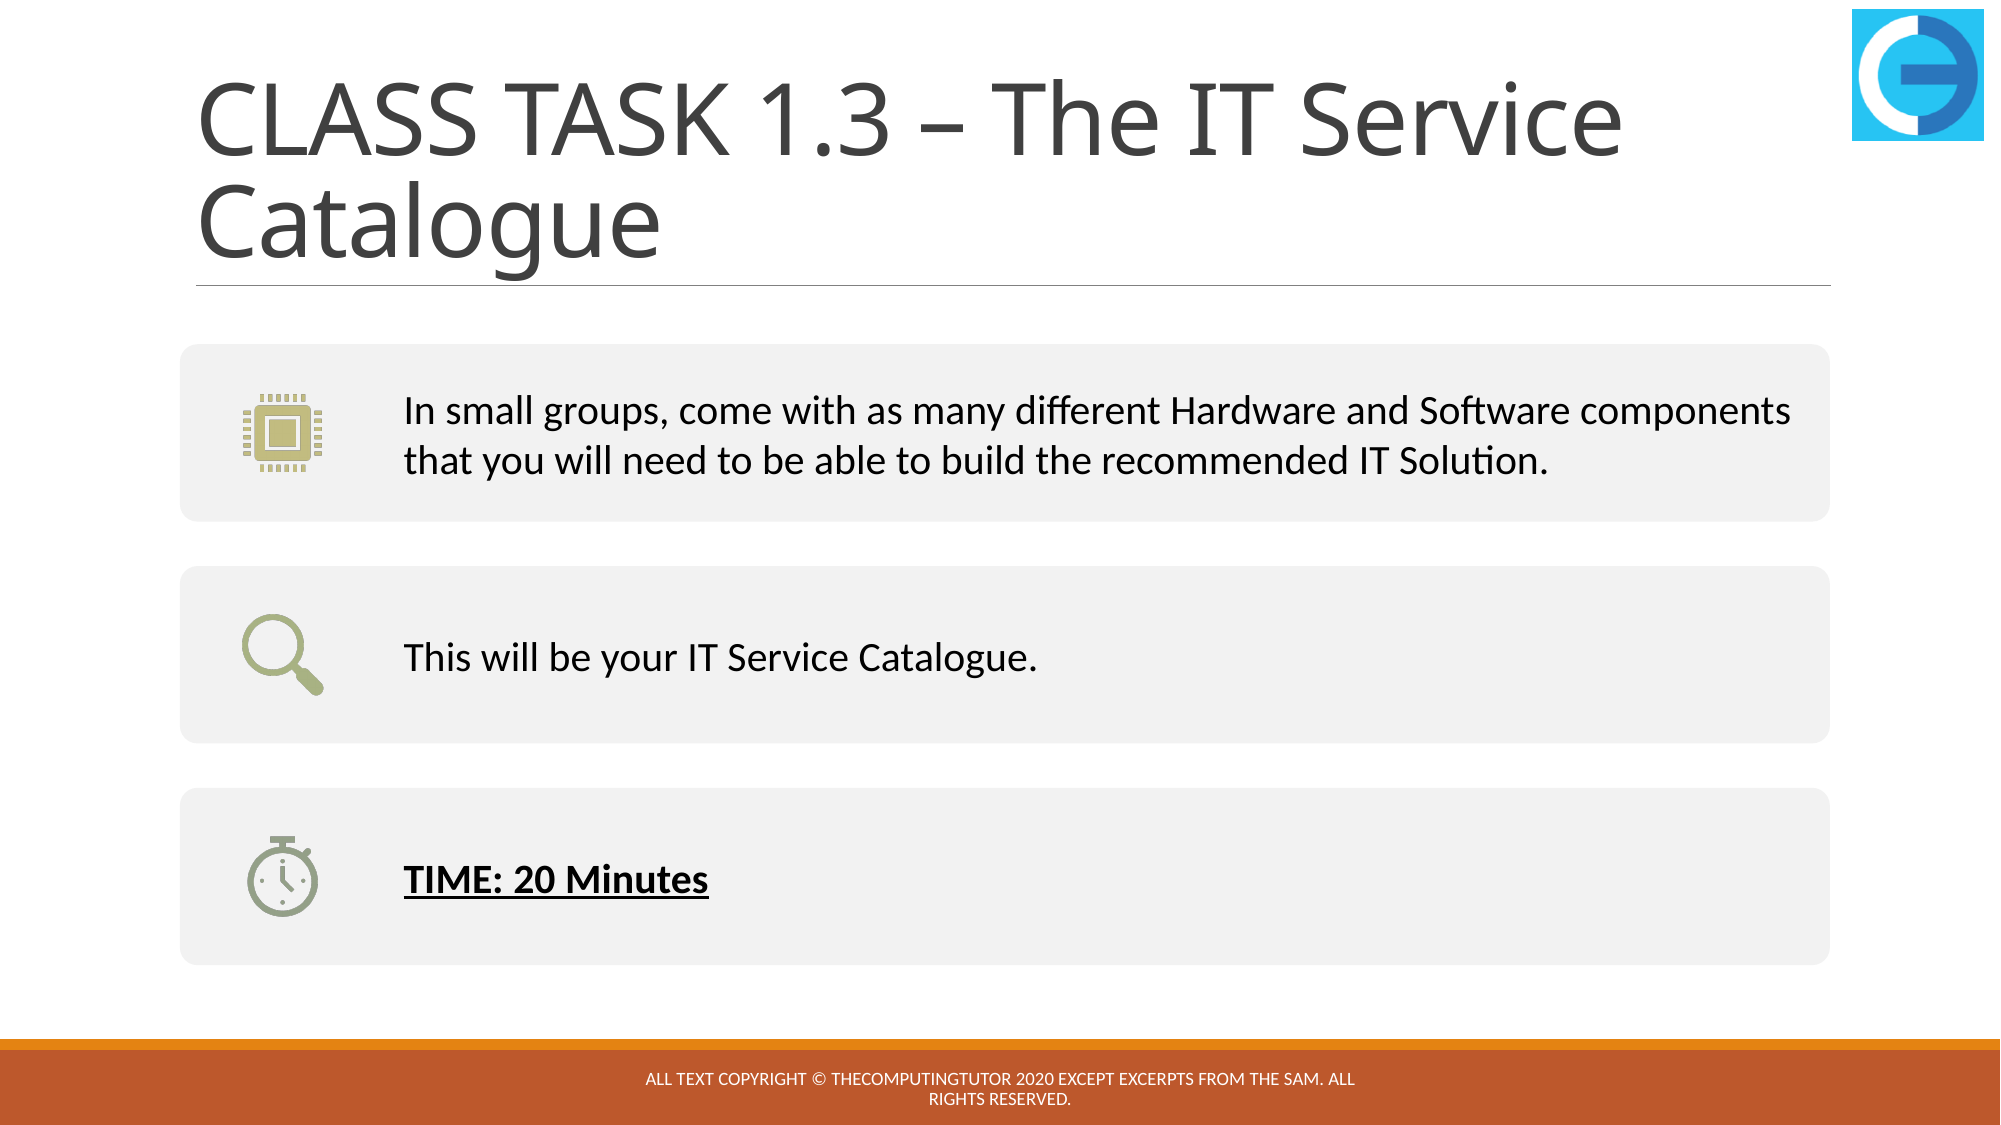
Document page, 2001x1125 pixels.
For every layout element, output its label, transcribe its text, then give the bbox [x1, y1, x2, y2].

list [179, 343, 1831, 966]
title CLASS TASK 1.3 – The IT Service Catalogue [180, 47, 1830, 285]
picture [1852, 9, 1984, 141]
footer All text copyright © TheComputingTutor 2020 except excerpts from the SAM. All rights Reserved. [604, 1059, 1396, 1120]
